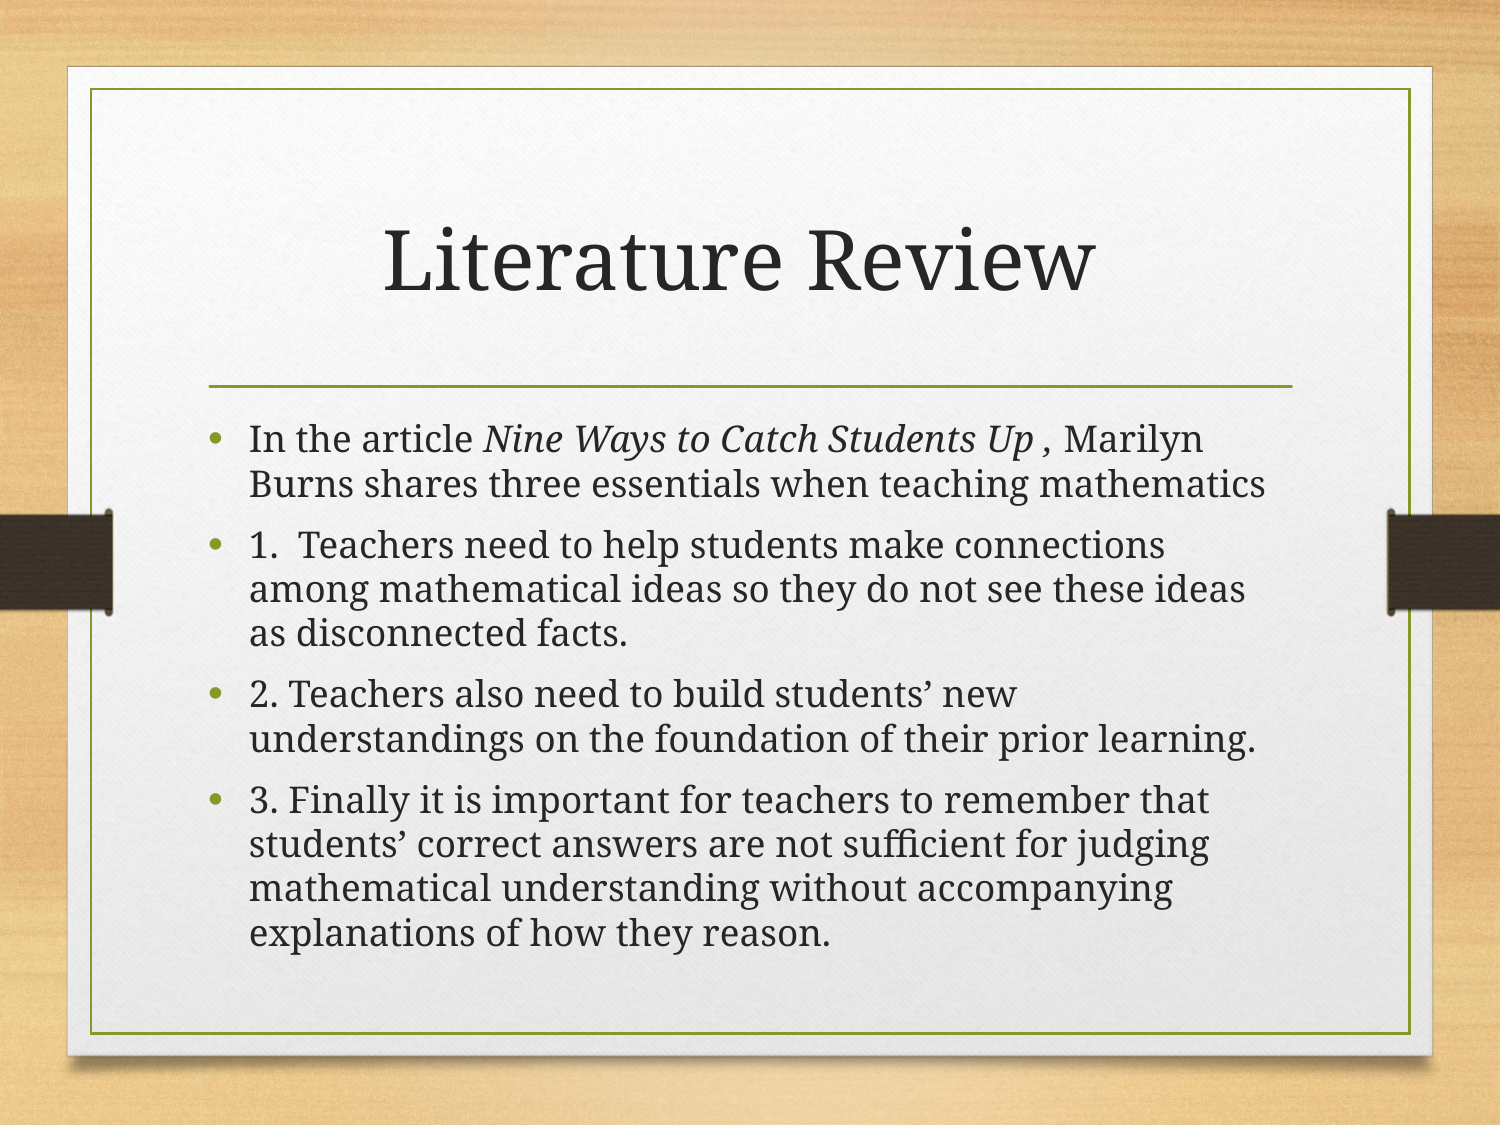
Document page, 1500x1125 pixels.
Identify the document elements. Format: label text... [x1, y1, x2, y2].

picture [0, 0, 1500, 1125]
list In the article Nine Ways to Catch Students Up , Marilyn Burns shares three essentials when teaching mathematics 1. Teachers need to help students make connections among mathematical ideas so they do not see these ideas as disconnected facts. 2. Teachers also need to build students’ new understandings on the foundation of their prior learning. 3. Finally it is important for teachers to remember that students’ correct answers are not sufficient for judging mathematical understanding without accompanying explanations of how they reason. [193, 408, 1309, 974]
title Literature Review [193, 150, 1309, 365]
